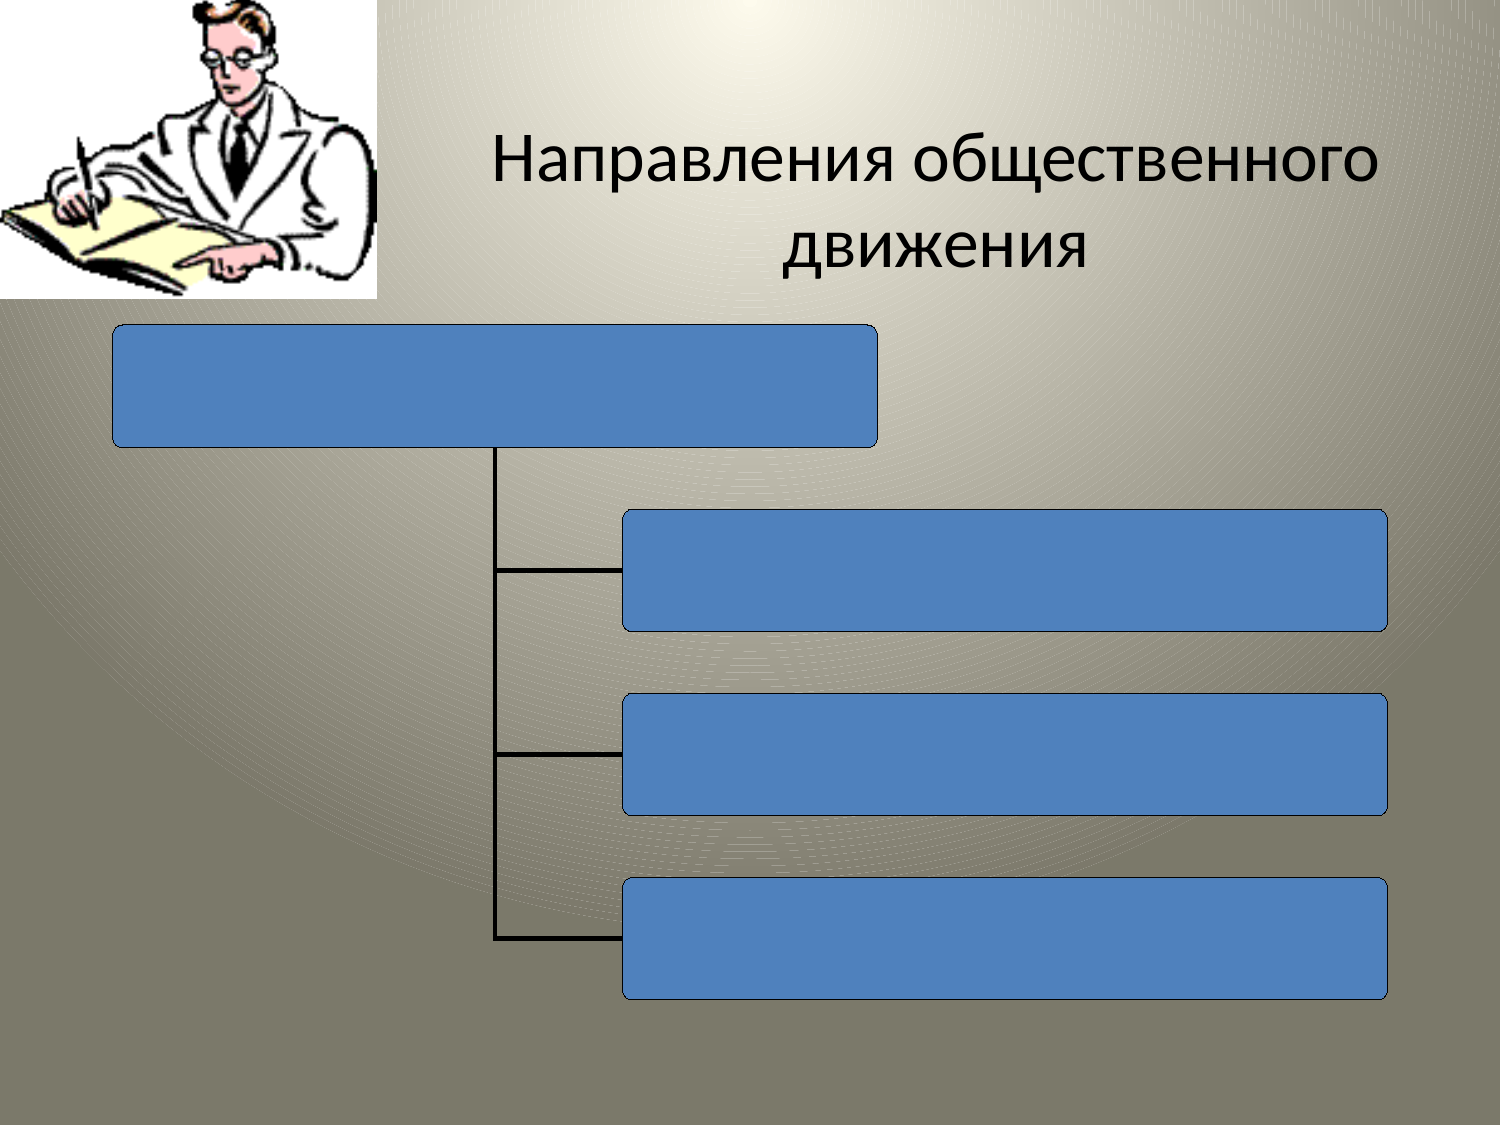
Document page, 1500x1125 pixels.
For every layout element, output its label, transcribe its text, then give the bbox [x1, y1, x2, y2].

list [112, 324, 122, 332]
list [497, 324, 1388, 568]
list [112, 440, 1388, 1001]
title Направления общественного движения [381, 101, 1500, 290]
picture [0, 0, 377, 299]
